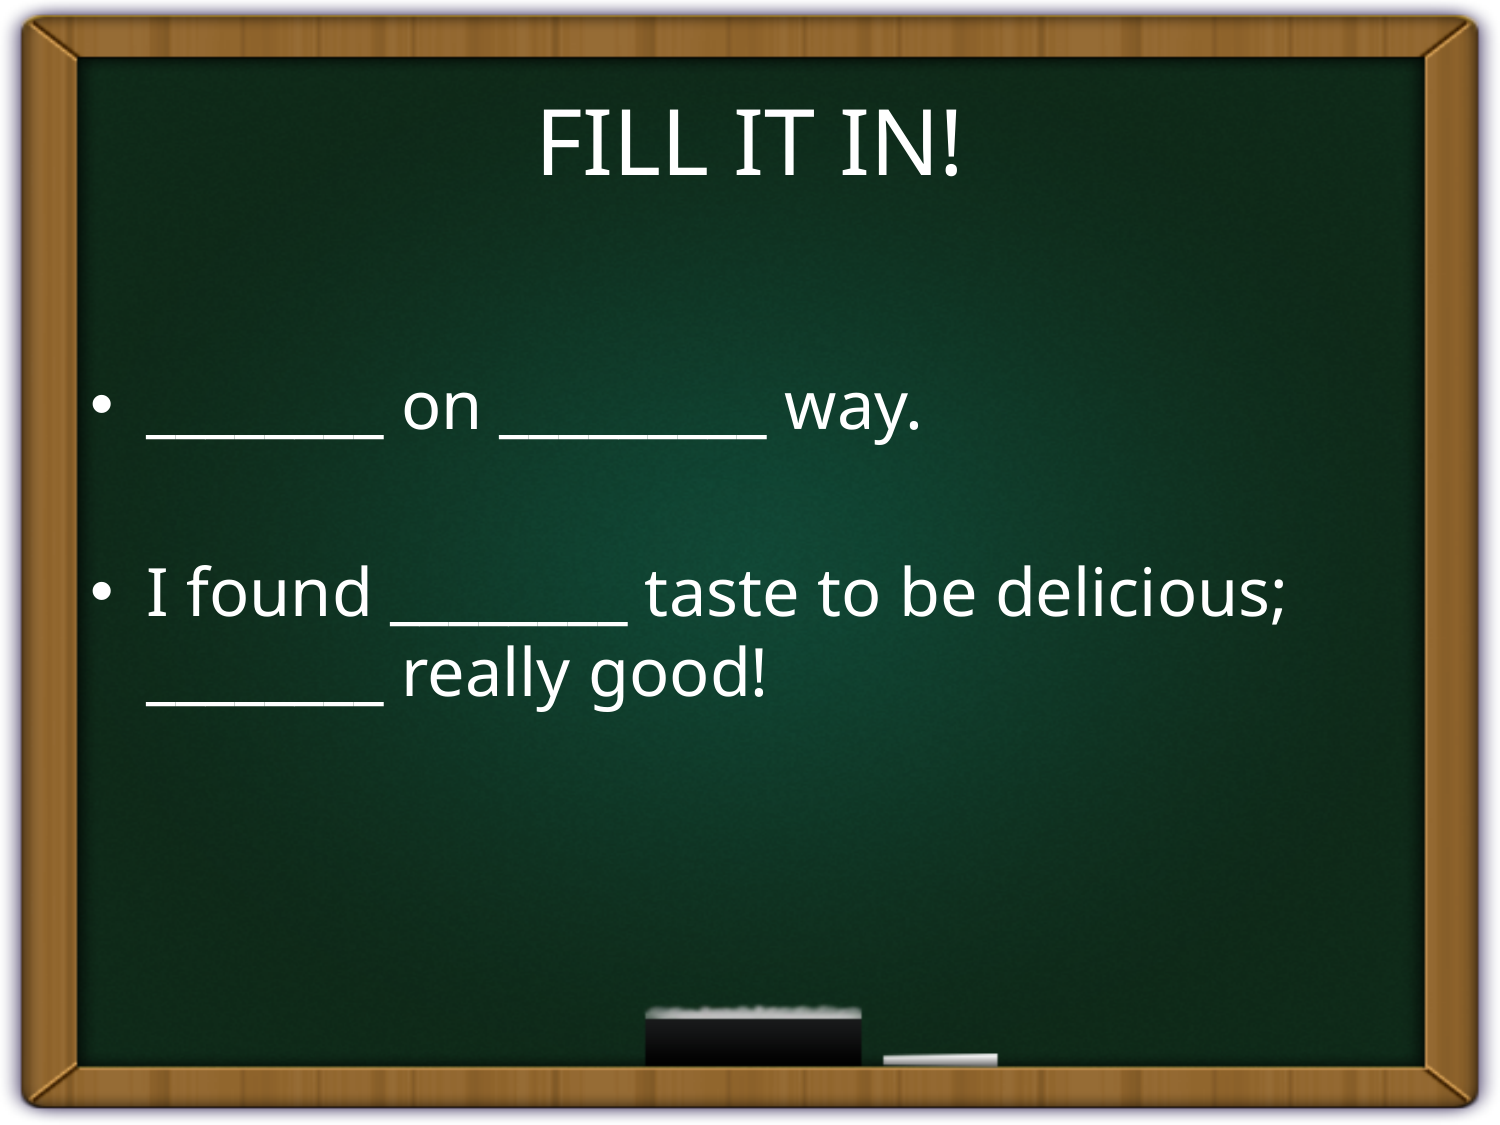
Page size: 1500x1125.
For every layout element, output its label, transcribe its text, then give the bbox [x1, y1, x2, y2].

list ________ on _________ way. I found ________ taste to be delicious; ________ really good! [75, 262, 1425, 1005]
title FILL IT IN! [75, 45, 1425, 233]
picture [0, 0, 1500, 1125]
